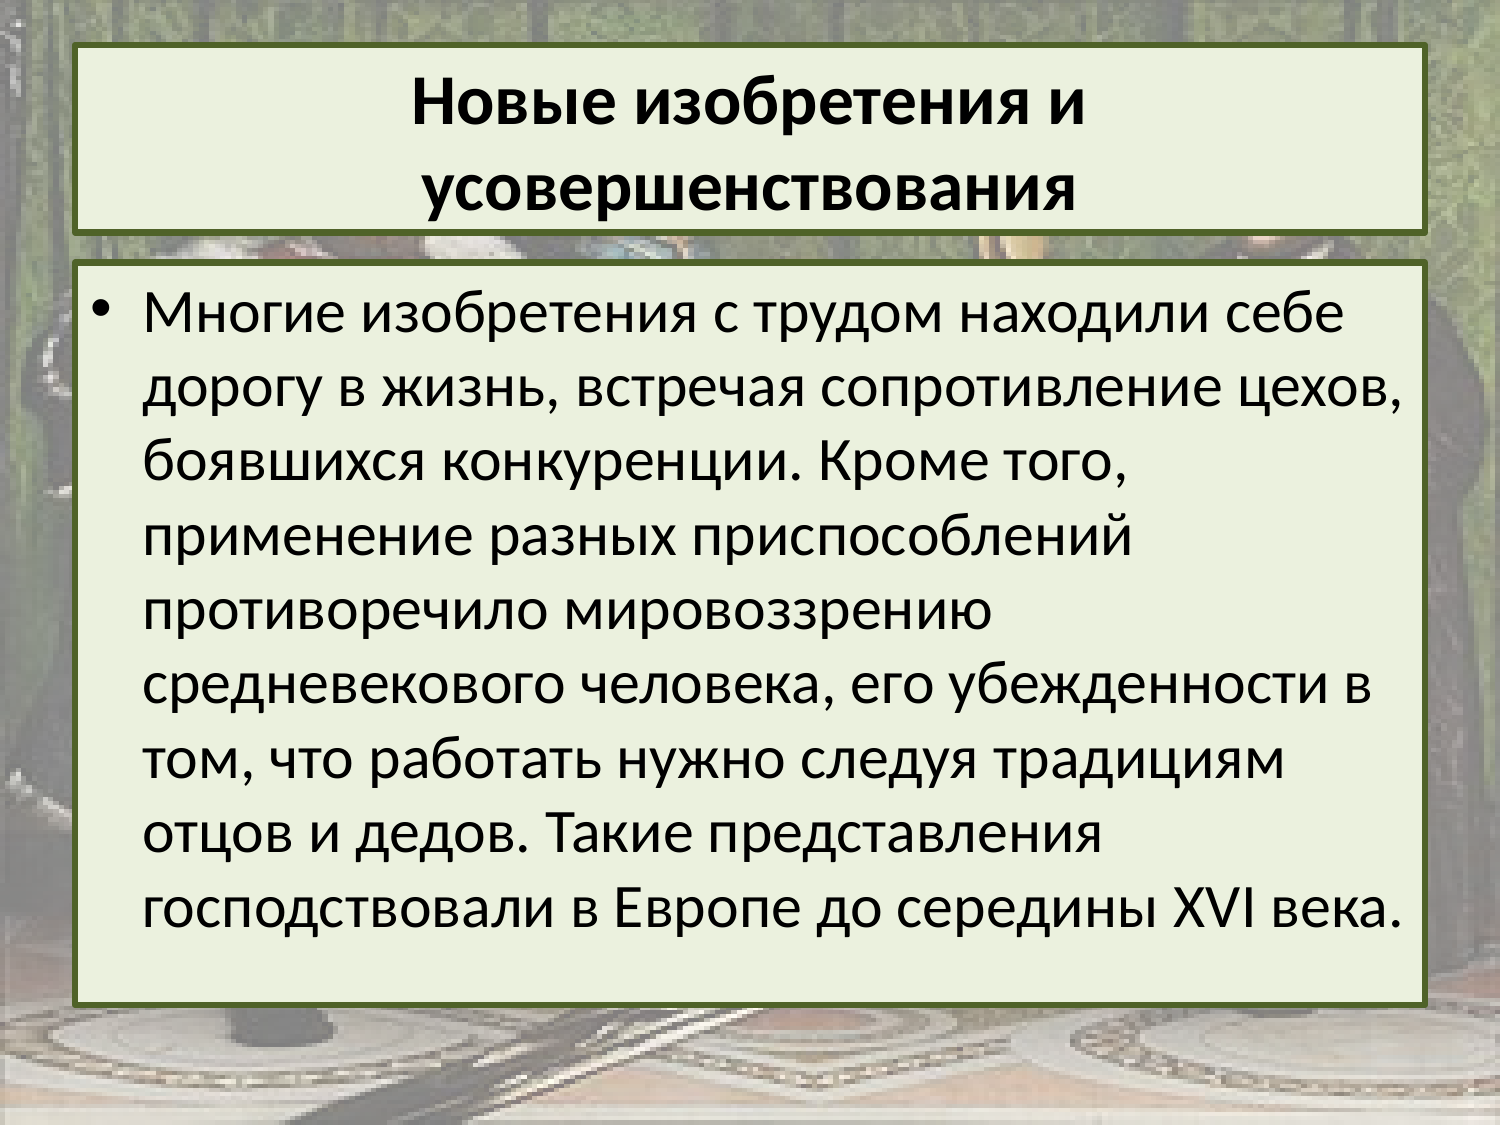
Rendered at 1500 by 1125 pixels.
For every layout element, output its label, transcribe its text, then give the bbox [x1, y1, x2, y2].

list Многие изобретения с трудом находили себе дорогу в жизнь, встречая сопротивление цехов, боявшихся конкуренции. Кроме того, применение разных приспособлений противоречило мировоззрению средневекового человека, его убежденности в том, что работать нужно следуя традициям отцов и дедов. Такие представления господствовали в Европе до середины XVI века. [75, 262, 1425, 1005]
title Новые изобретения и усовершенствования [75, 45, 1425, 233]
